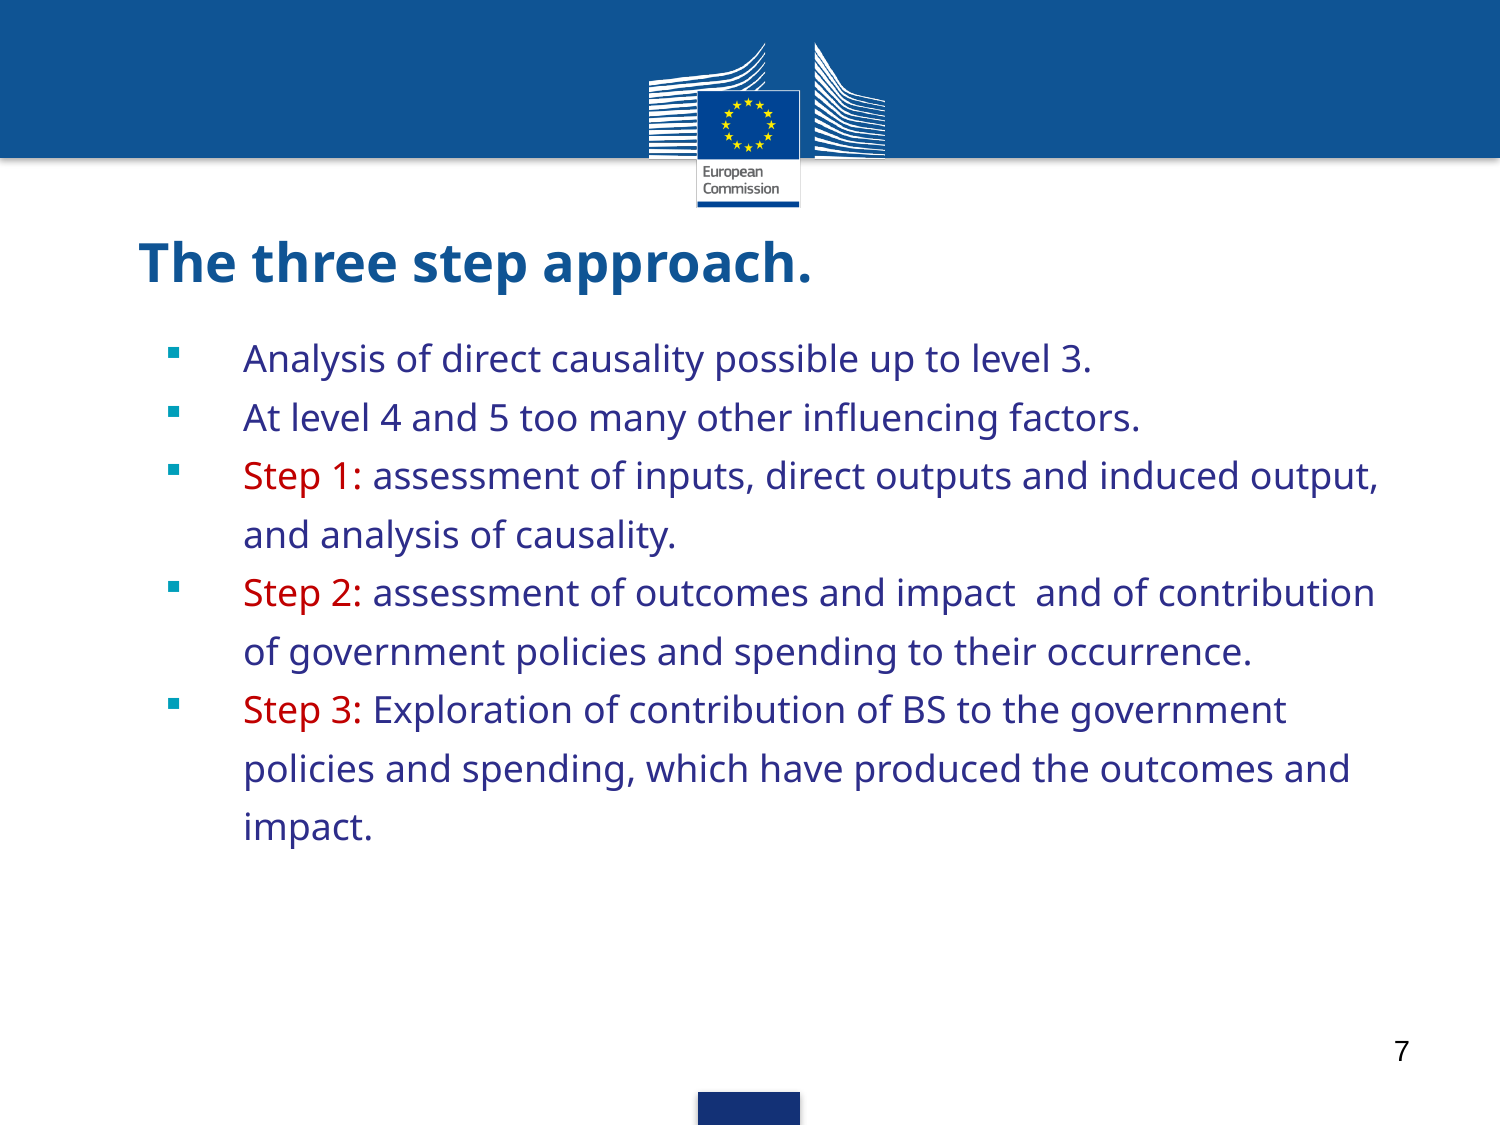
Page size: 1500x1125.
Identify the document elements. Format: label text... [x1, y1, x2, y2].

list Analysis of direct causality possible up to level 3. At level 4 and 5 too many other influencing factors. Step 1: assessment of inputs, direct outputs and induced output, and analysis of causality. Step 2: assessment of outcomes and impact and of contribution of government policies and spending to their occurrence. Step 3: Exploration of contribution of BS to the government policies and spending, which have produced the outcomes and impact. [75, 314, 1425, 988]
picture [649, 42, 885, 208]
title The three step approach. [64, 219, 1415, 303]
slide_number 7 [1074, 1024, 1425, 1103]
